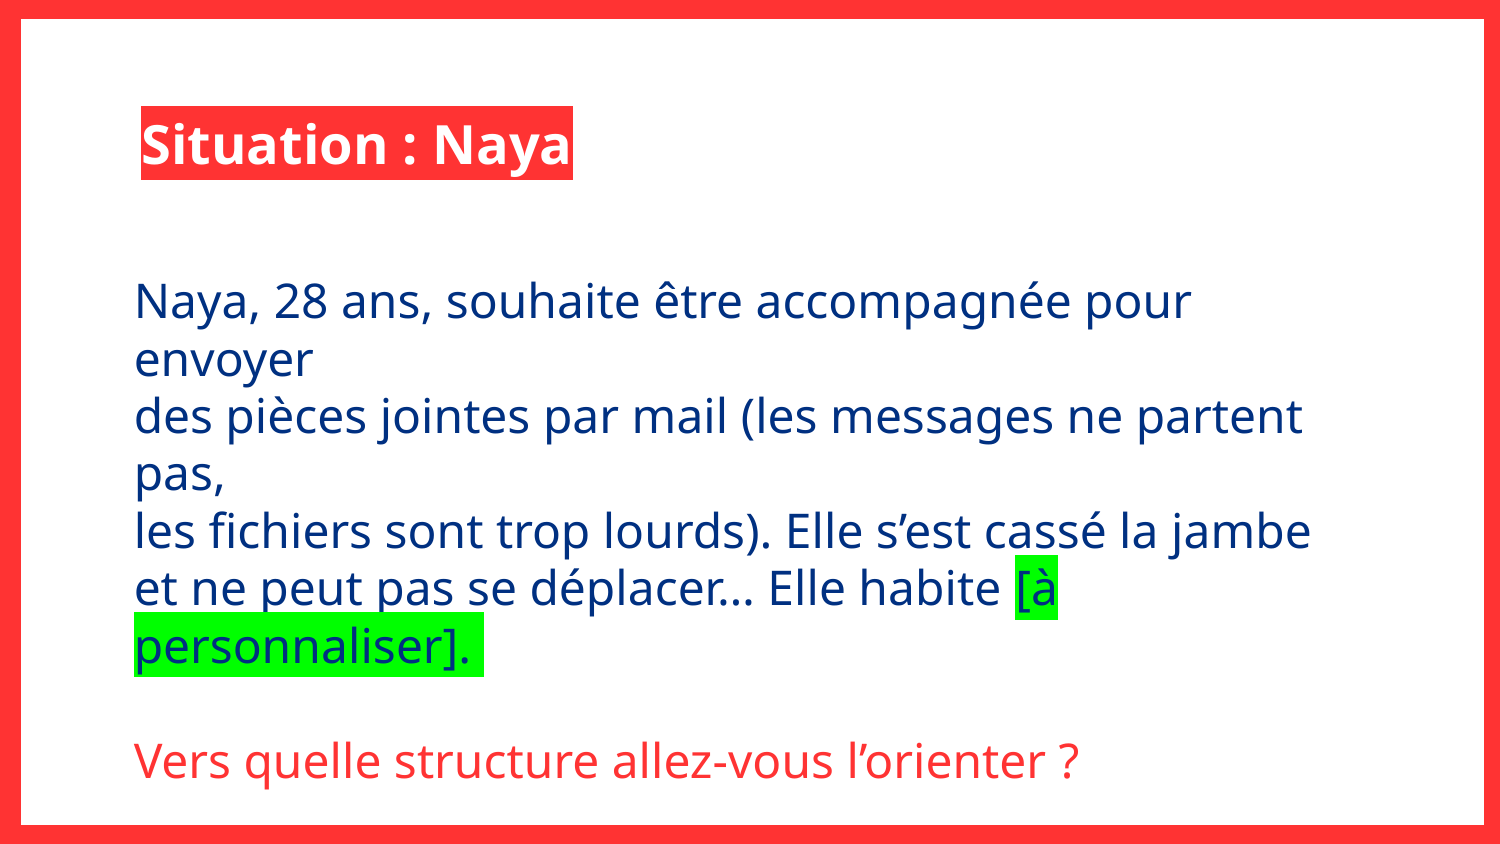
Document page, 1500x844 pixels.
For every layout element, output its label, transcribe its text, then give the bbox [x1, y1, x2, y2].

text_box [2, 0, 1500, 844]
text_box Naya, 28 ans, souhaite être accompagnée pour envoyer des pièces jointes par mail (les messages ne partent pas, les fichiers sont trop lourds). Elle s’est cassé la jambe et ne peut pas se déplacer… Elle habite [à personnaliser]. Vers quelle structure allez-vous l’orienter ? [118, 255, 1392, 661]
text_box Situation : Naya [135, 104, 1190, 181]
